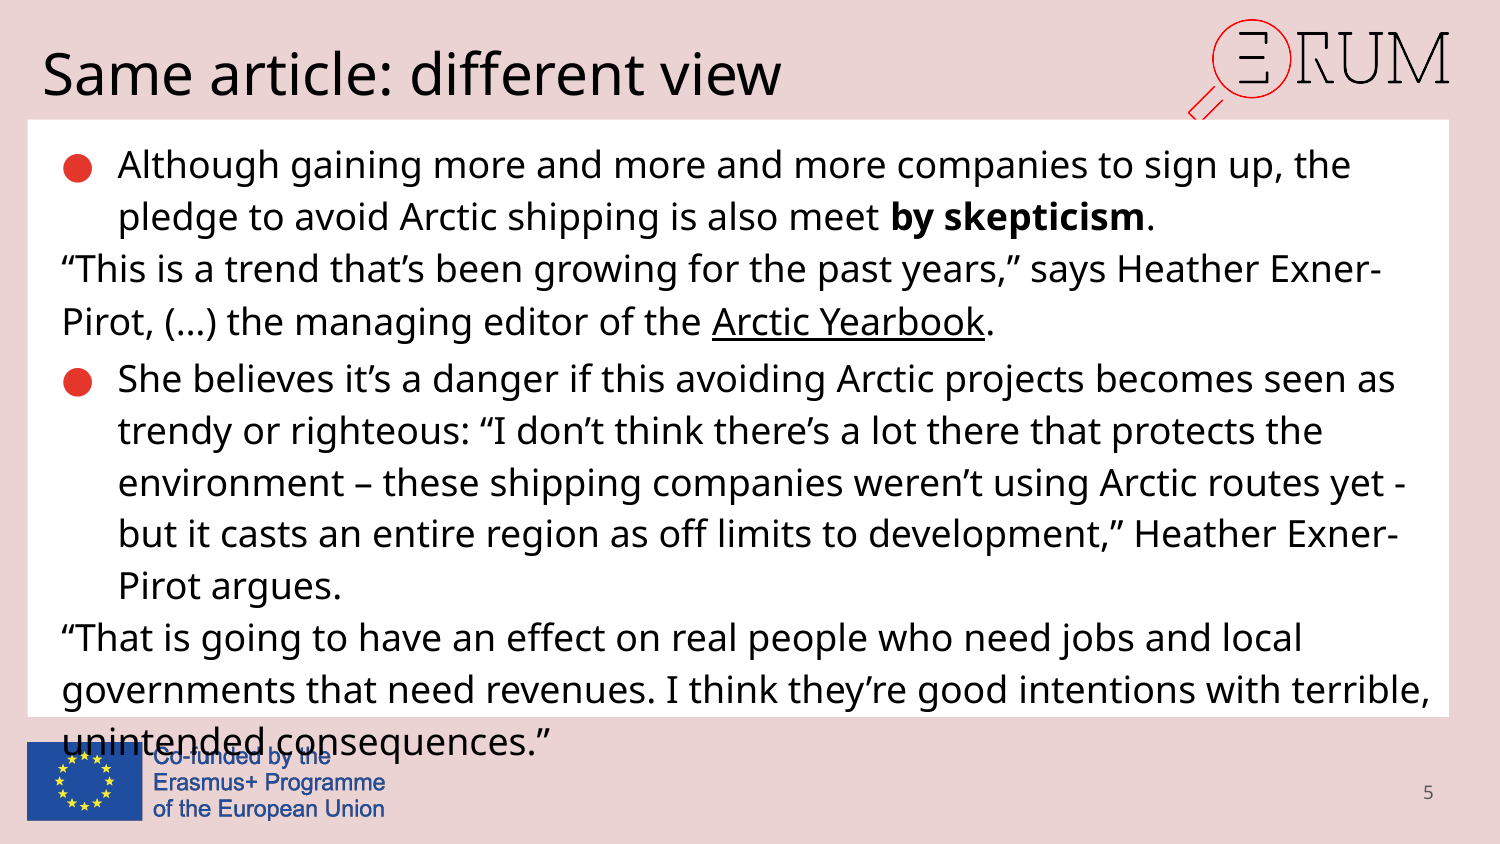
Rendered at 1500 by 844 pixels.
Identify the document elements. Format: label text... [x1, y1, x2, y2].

slide_number 5 [1358, 761, 1449, 826]
picture [1136, 0, 1500, 137]
title Same article: different view [27, 21, 1144, 116]
picture [27, 742, 385, 821]
list Although gaining more and more and more companies to sign up, the pledge to avoid Arctic shipping is also meet by skepticism. “This is a trend that’s been growing for the past years,” says Heather Exner-Pirot, (…) the managing editor of the Arctic Yearbook. She believes it’s a danger if this avoiding Arctic projects becomes seen as trendy or righteous: “I don’t think there’s a lot there that protects the environment – these shipping companies weren’t using Arctic routes yet - but it casts an entire region as off limits to development,” Heather Exner-Pirot argues. “That is going to have an effect on real people who need jobs and local governments that need revenues. I think they’re good intentions with terrible, unintended consequences.” [27, 119, 1449, 717]
